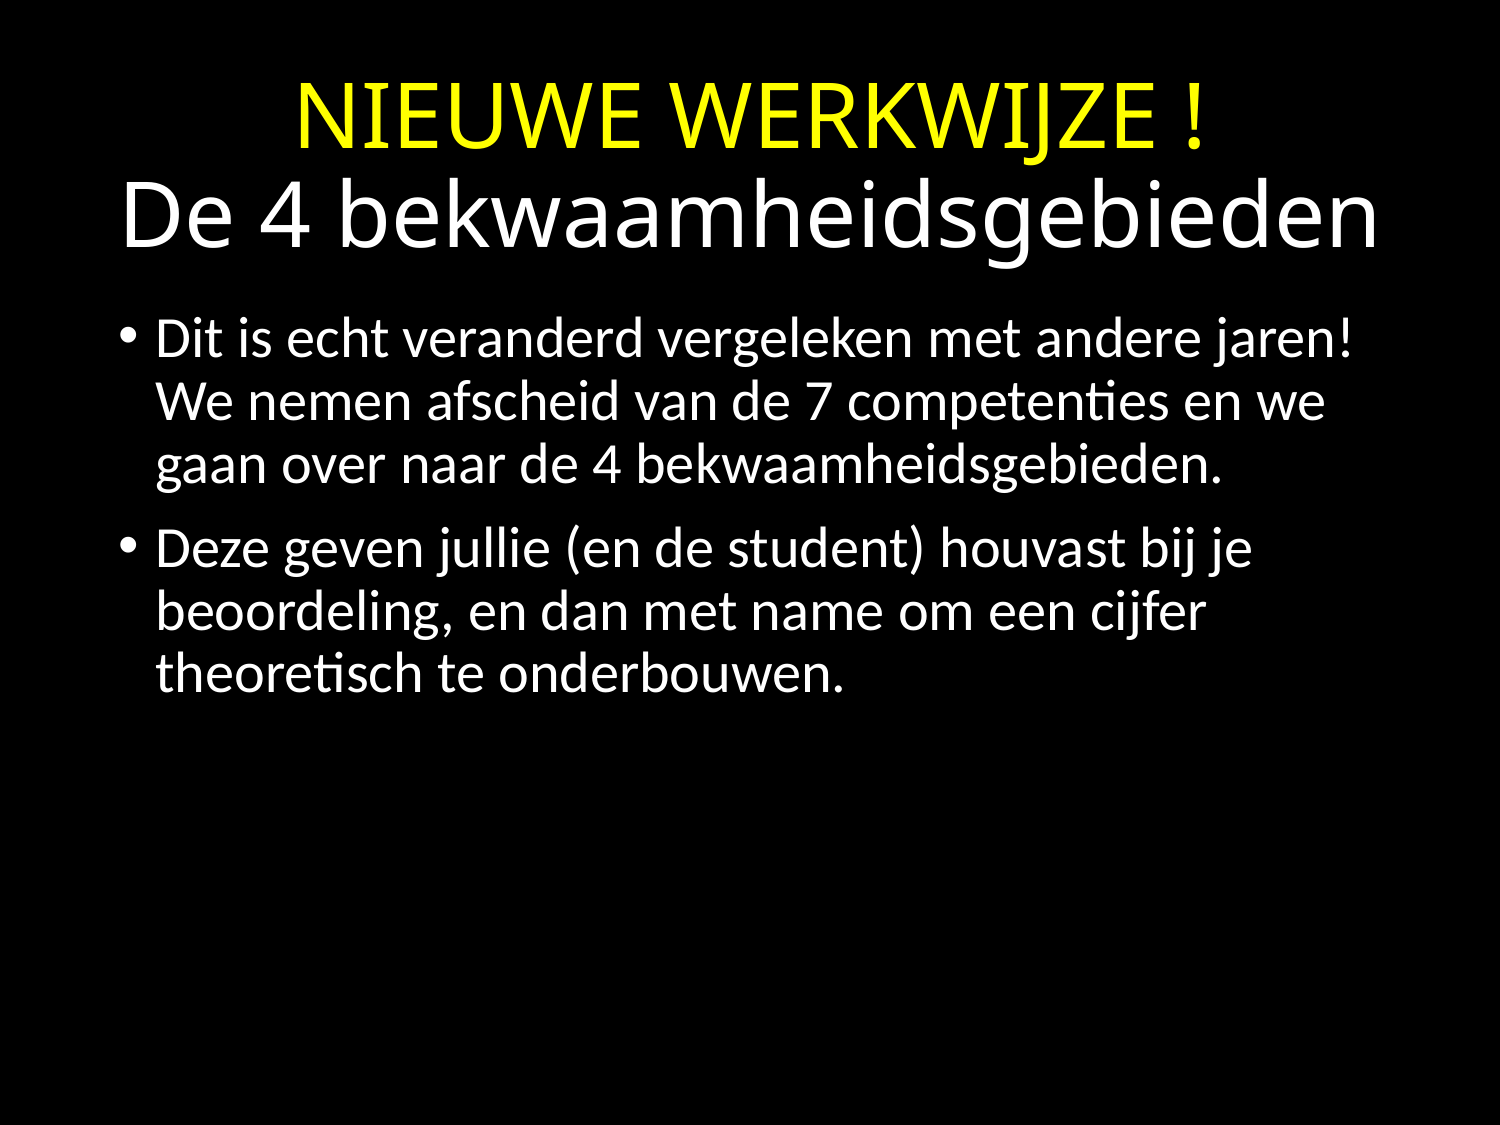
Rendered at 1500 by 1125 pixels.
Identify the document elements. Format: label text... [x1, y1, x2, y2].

list Dit is echt veranderd vergeleken met andere jaren! We nemen afscheid van de 7 competenties en we gaan over naar de 4 bekwaamheidsgebieden. Deze geven jullie (en de student) houvast bij je beoordeling, en dan met name om een cijfer theoretisch te onderbouwen. [103, 299, 1397, 1014]
title Nieuwe werkwijze ! De 4 bekwaamheidsgebieden [103, 59, 1397, 278]
